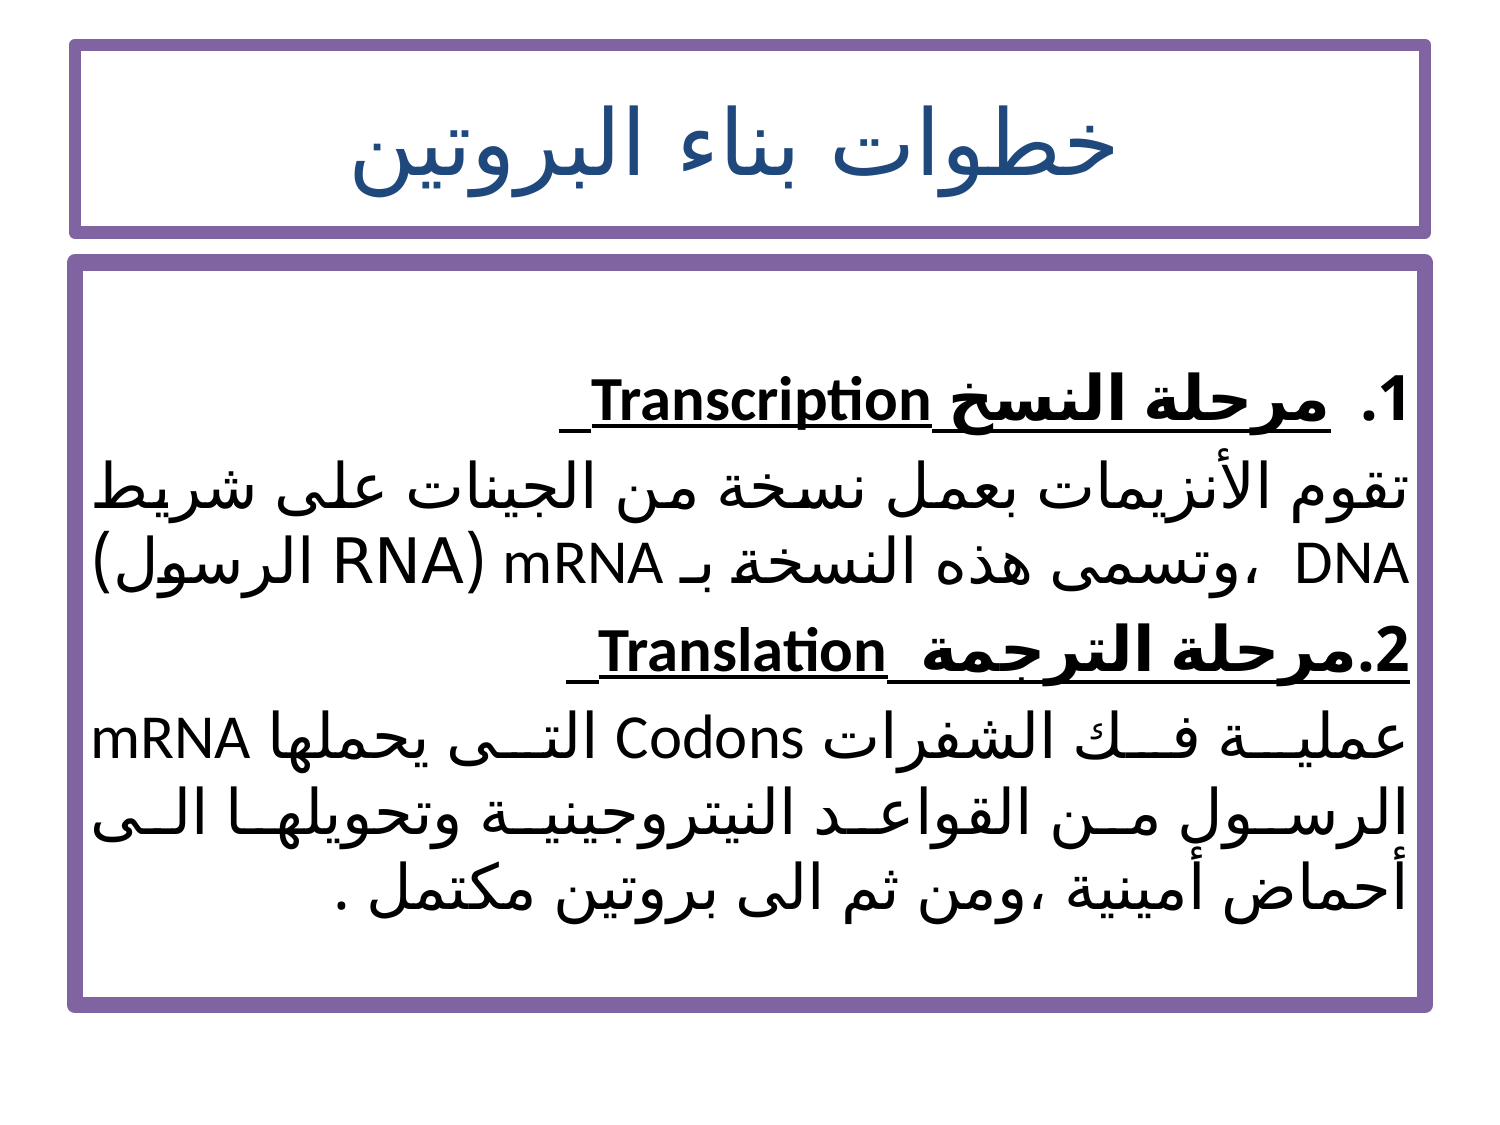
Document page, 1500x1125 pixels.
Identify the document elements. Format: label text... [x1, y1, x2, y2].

title خطوات بناء البروتين [75, 45, 1425, 233]
list مرحلة النسخ Transcription تقوم الأنزيمات بعمل نسخة من الجينات على شريط DNA ،وتسمى هذه النسخة بـ mRNA (RNA الرسول) 2.مرحلة الترجمة Translation عملية فك الشفرات Codons التى يحملها mRNA الرسول من القواعد النيتروجينية وتحويلها الى أحماض أمينية ،ومن ثم الى بروتين مكتمل . [75, 262, 1425, 1005]
